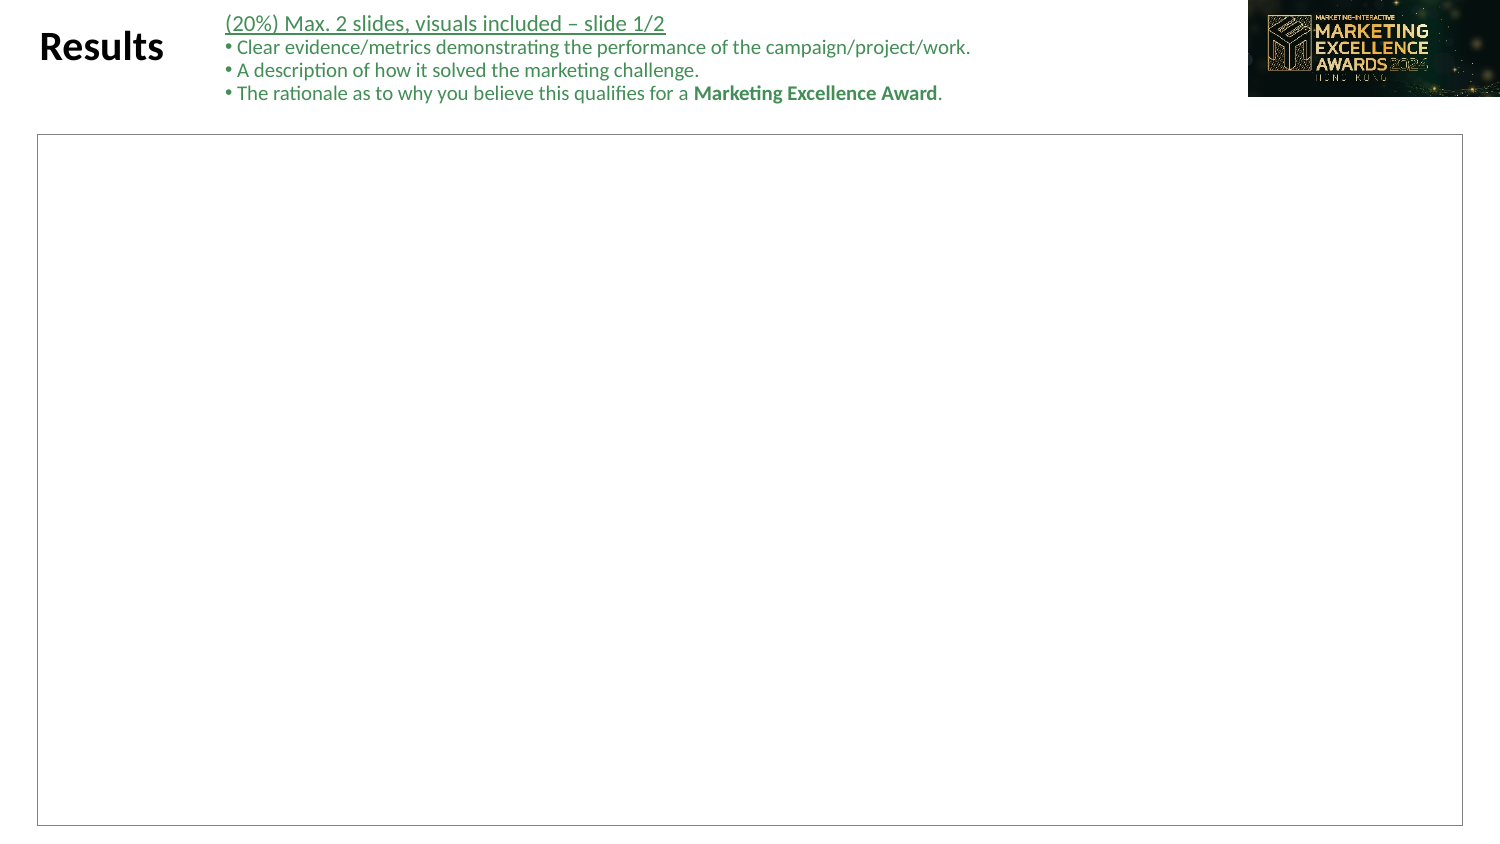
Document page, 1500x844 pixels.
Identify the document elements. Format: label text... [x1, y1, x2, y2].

text_box (20%) Max. 2 slides, visuals included – slide 1/2 Clear evidence/metrics demonstrating the performance of the campaign/project/work. A description of how it solved the marketing challenge. The rationale as to why you believe this qualifies for a Marketing Excellence Award. [210, 1, 1388, 113]
table_header [38, 135, 1462, 825]
text_box Results [24, 0, 1266, 87]
picture [1266, 0, 1500, 97]
